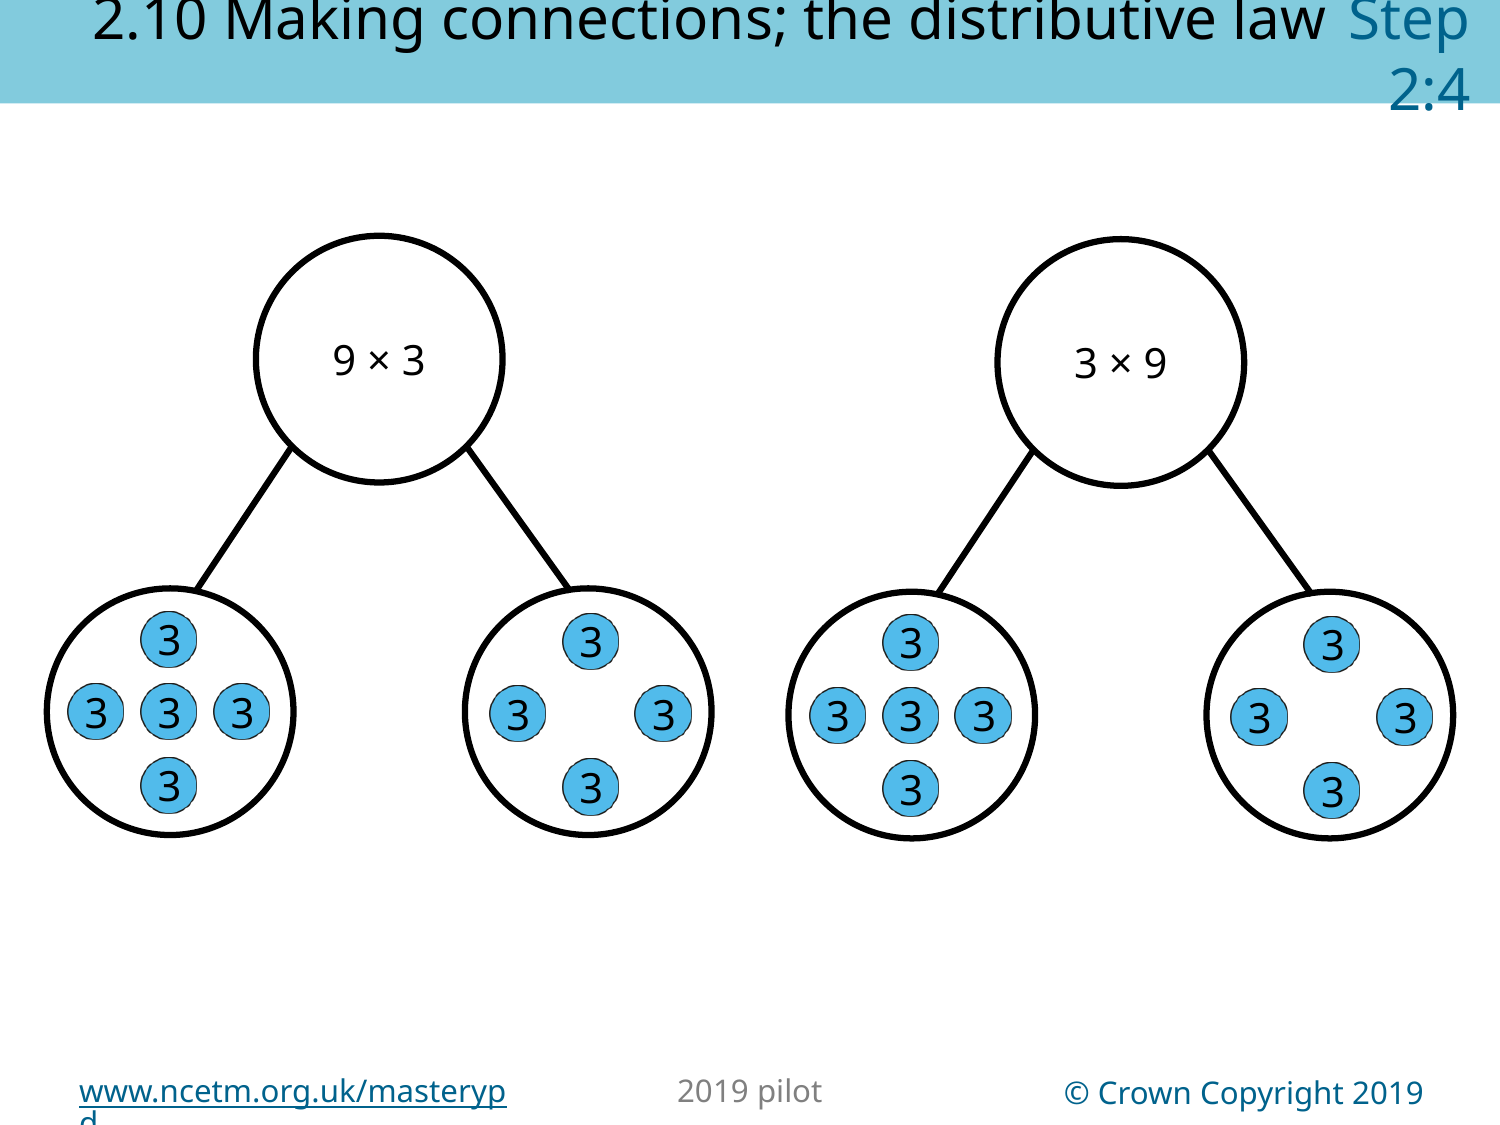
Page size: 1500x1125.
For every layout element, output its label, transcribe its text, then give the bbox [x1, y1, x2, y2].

list 2.10 Making connections; the distributive law Step 2:4 [0, 0, 1500, 104]
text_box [46, 235, 1454, 839]
